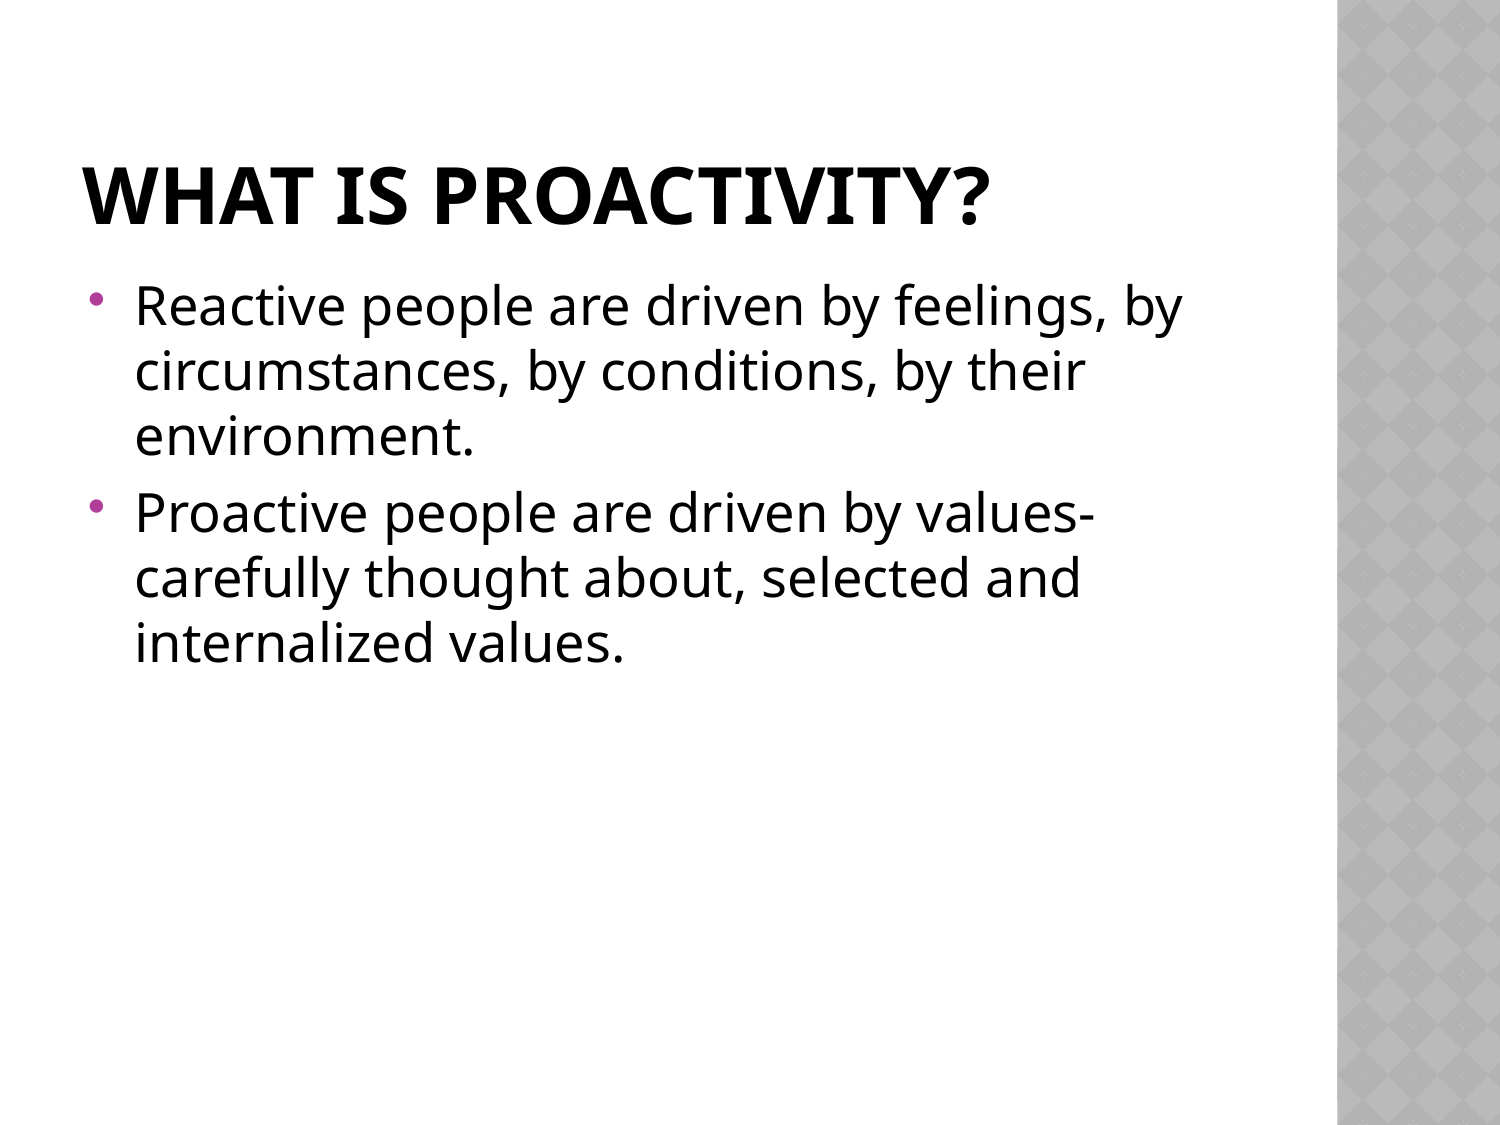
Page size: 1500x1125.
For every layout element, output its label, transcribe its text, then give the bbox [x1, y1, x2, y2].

title What is proactivity? [75, 52, 1263, 240]
list Reactive people are driven by feelings, by circumstances, by conditions, by their environment. Proactive people are driven by values- carefully thought about, selected and internalized values. [75, 264, 1263, 1059]
